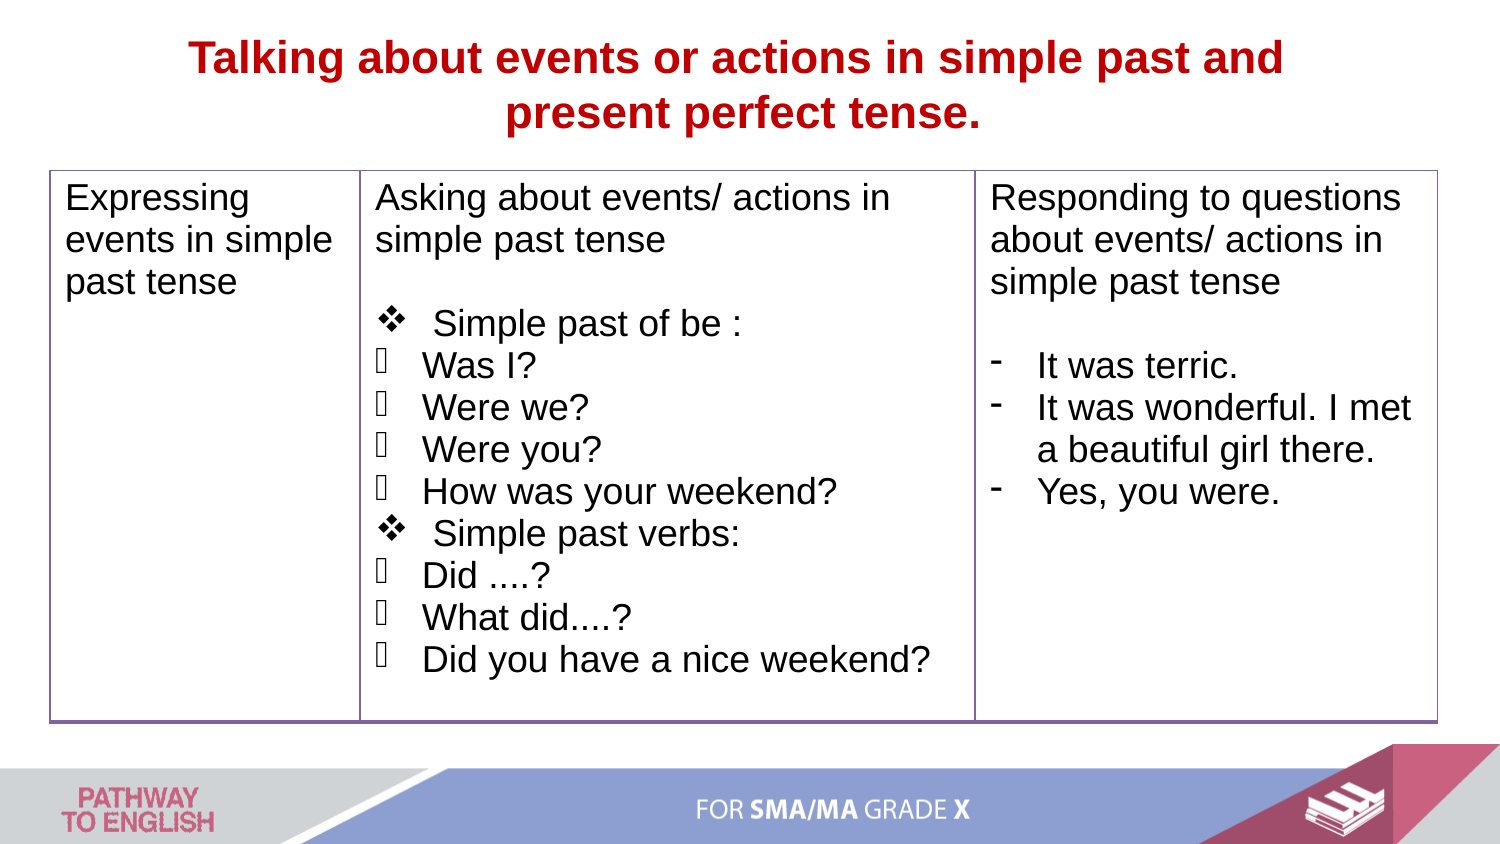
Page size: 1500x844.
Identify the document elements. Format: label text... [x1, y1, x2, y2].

table_header Asking about events/ actions in simple past tense Simple past of be : Was I? Were we? Were you? How was your weekend? Simple past verbs: Did ....? What did....? Did you have a nice weekend? [361, 171, 974, 720]
picture [0, 744, 1500, 844]
table_header Responding to questions about events/ actions in simple past tense It was terric. It was wonderful. I met a beautiful girl there. Yes, you were. [976, 171, 1437, 720]
table_header Expressing events in simple past tense [51, 171, 359, 720]
text_box Talking about events or actions in simple past and present perfect tense. [36, 20, 1450, 146]
